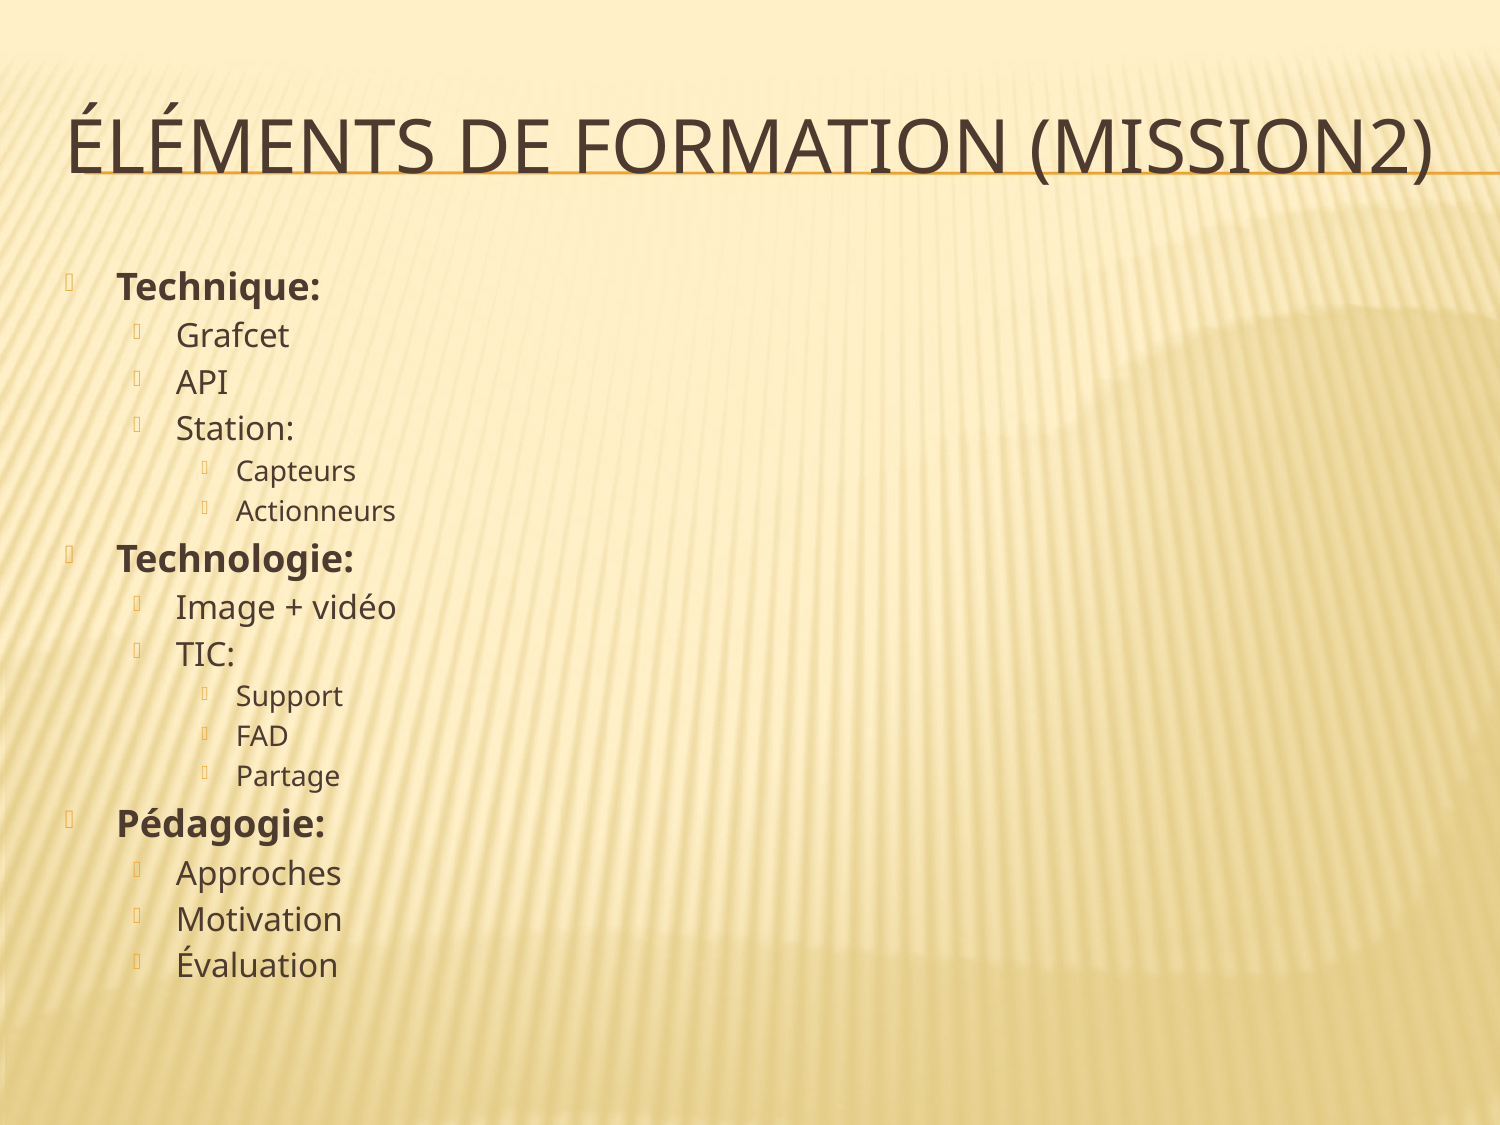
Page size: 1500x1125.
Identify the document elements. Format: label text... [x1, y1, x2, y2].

title Éléments de formation (mission2) [50, 75, 1475, 213]
list Technique: Grafcet API Station: Capteurs Actionneurs Technologie: Image + vidéo TIC: Support FAD Partage Pédagogie: Approches Motivation Évaluation [50, 254, 1475, 998]
